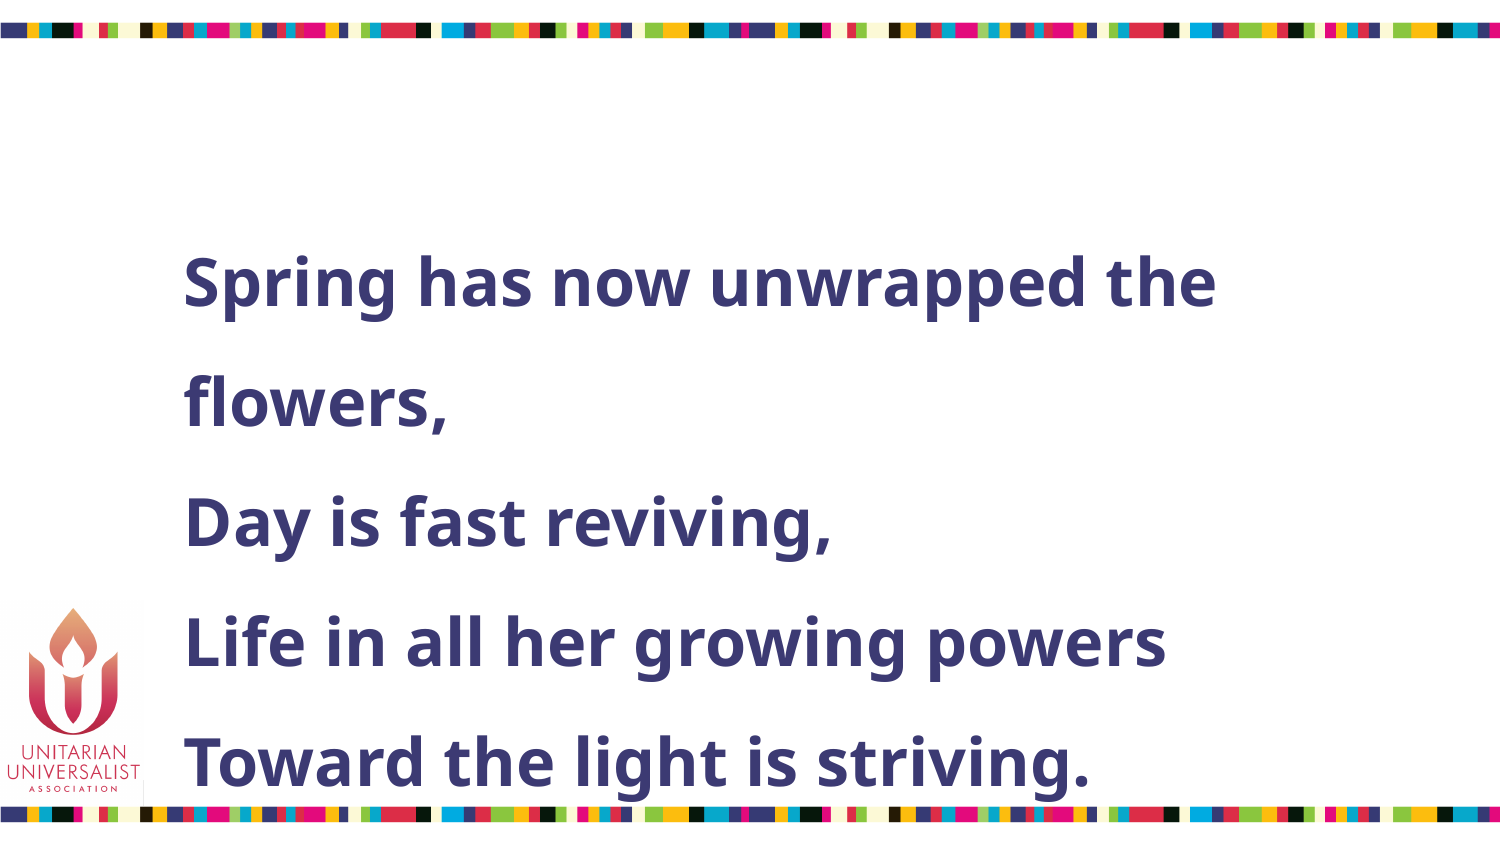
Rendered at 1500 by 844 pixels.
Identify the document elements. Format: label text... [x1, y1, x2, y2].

picture [0, 600, 1500, 824]
picture [0, 22, 1500, 40]
text_box Spring has now unwrapped the flowers, Day is fast reviving, Life in all her growing powers Toward the light is striving. [168, 184, 1487, 805]
